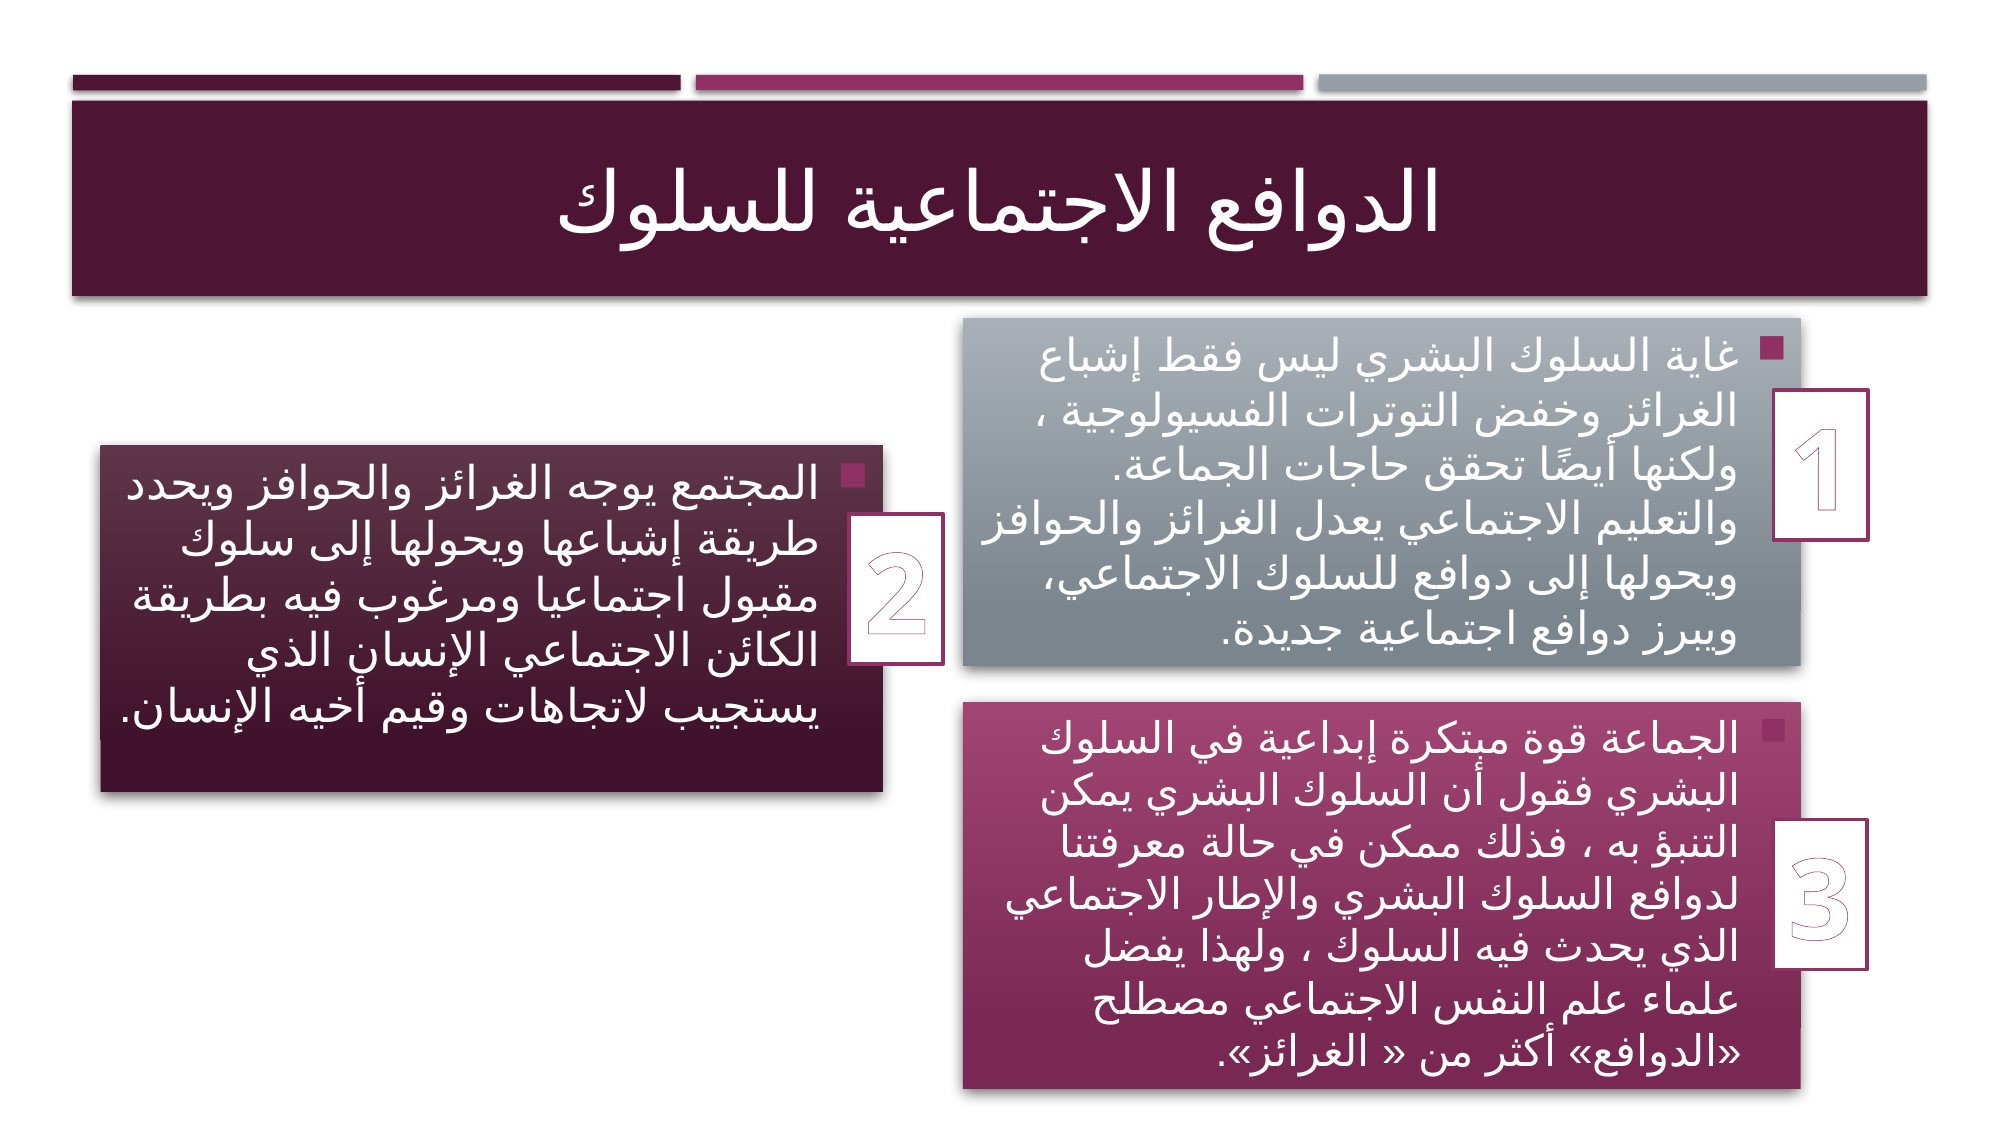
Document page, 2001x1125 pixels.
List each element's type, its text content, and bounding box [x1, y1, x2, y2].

title الدوافع الاجتماعية للسلوك [95, 115, 1905, 282]
text_box 2 [847, 512, 945, 666]
list غاية السلوك البشري ليس فقط إشباع الغرائز وخفض التوترات الفسيولوجية ، ولكنها أيضًا تحقق حاجات الجماعة. والتعليم الاجتماعي يعدل الغرائز والحوافز ويحولها إلى دوافع للسلوك الاجتماعي، ويبرز دوافع اجتماعية جديدة. [963, 318, 1801, 666]
text_box 1 [1772, 388, 1870, 542]
text_box 3 [1771, 818, 1869, 971]
text_box المجتمع يوجه الغرائز والحوافز ويحدد طريقة إشباعها ويحولها إلى سلوك مقبول اجتماعيا ومرغوب فيه بطريقة الكائن الاجتماعي الإنسان الذي يستجيب لاتجاهات وقيم أخيه الإنسان. [100, 445, 883, 792]
text_box الجماعة قوة مبتكرة إبداعية في السلوك البشري فقول أن السلوك البشري يمكن التنبؤ به ، فذلك ممكن في حالة معرفتنا لدوافع السلوك البشري والإطار الاجتماعي الذي يحدث فيه السلوك ، ولهذا يفضل علماء علم النفس الاجتماعي مصطلح «الدوافع» أكثر من « الغرائز». [962, 702, 1801, 1089]
